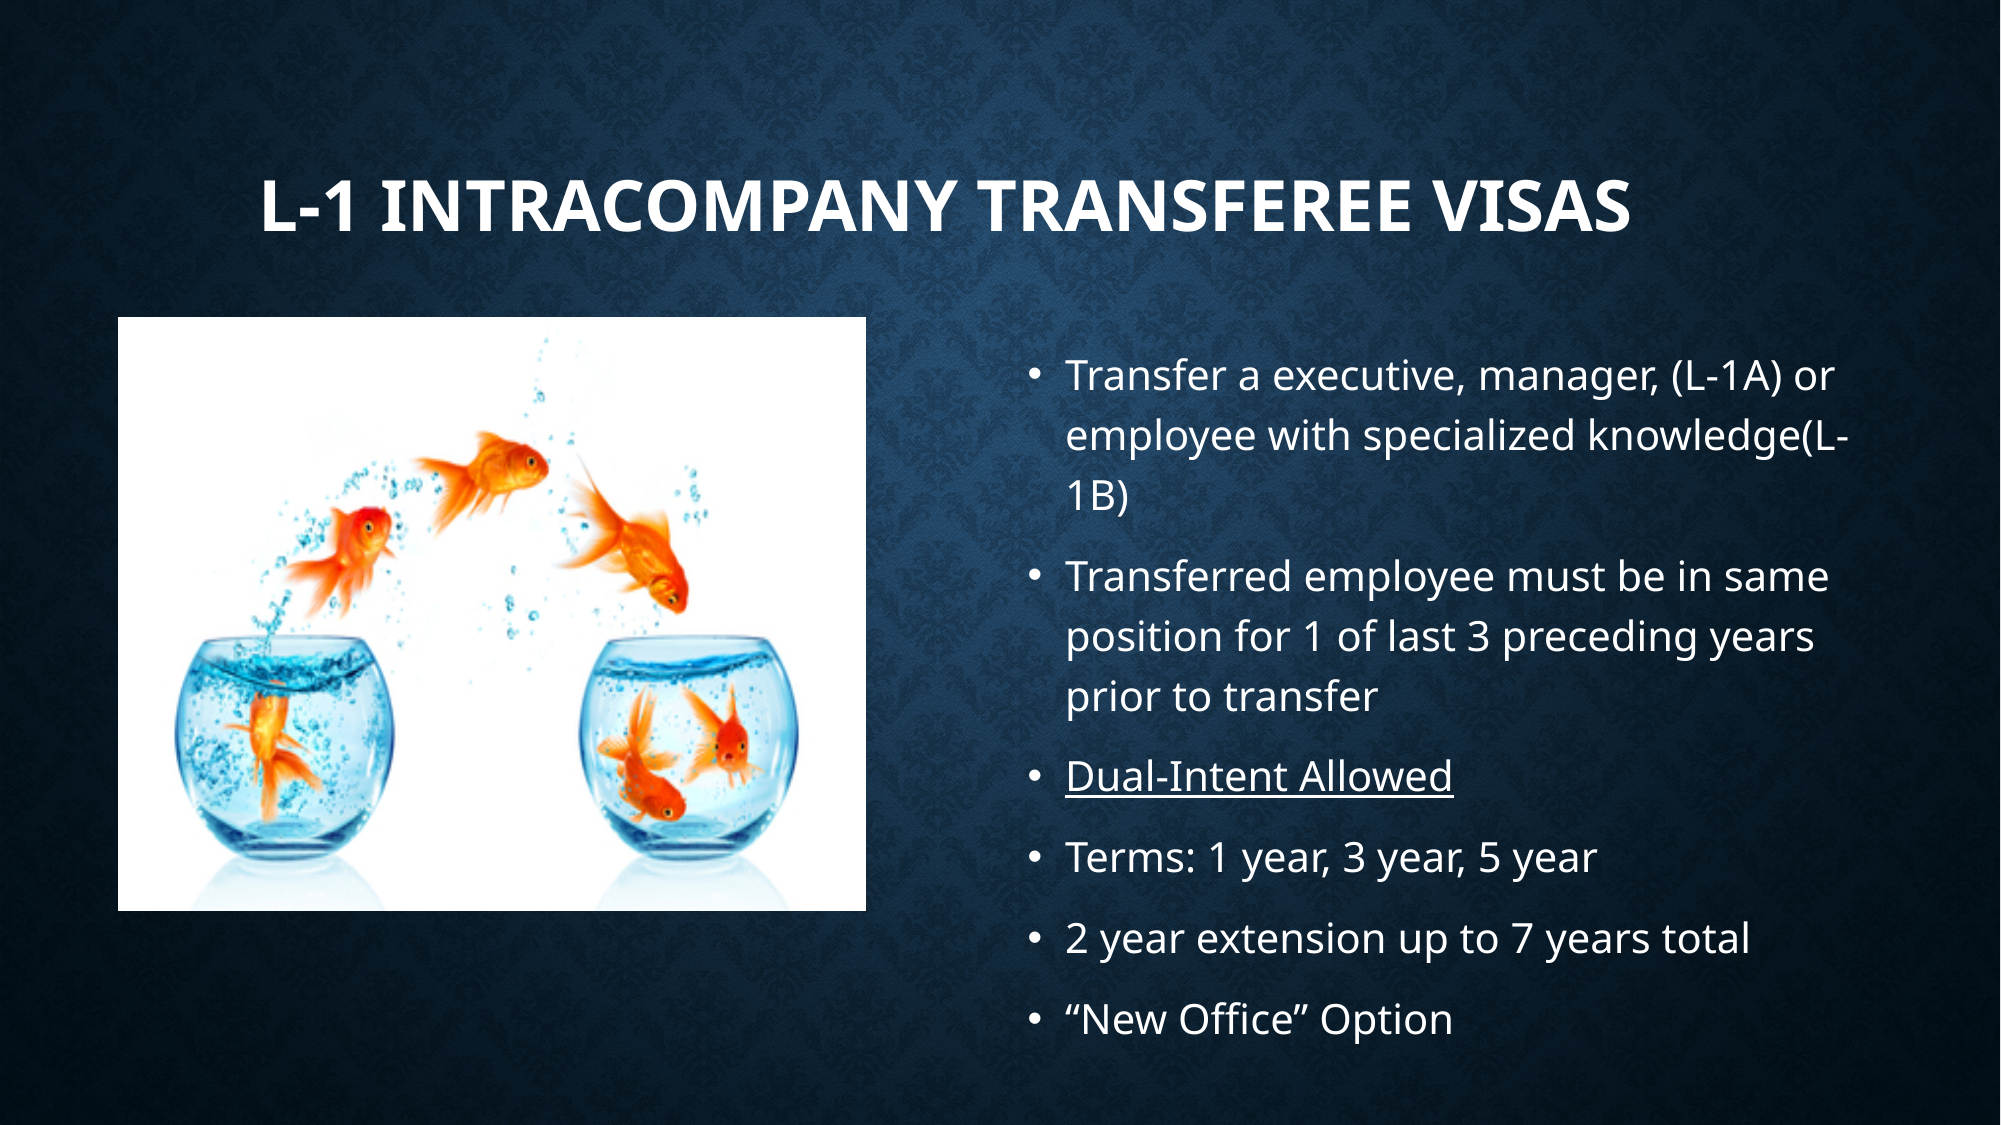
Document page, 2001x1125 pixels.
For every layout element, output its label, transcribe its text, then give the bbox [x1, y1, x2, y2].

list Transfer a executive, manager, (L-1A) or employee with specialized knowledge(L-1B) Transferred employee must be in same position for 1 of last 3 preceding years prior to transfer Dual-Intent Allowed Terms: 1 year, 3 year, 5 year 2 year extension up to 7 years total “New Office” Option [1012, 331, 1895, 1061]
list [118, 317, 867, 911]
title L-1 INTRACOMPANY TRANSFEREE VISAs [43, 99, 1849, 318]
